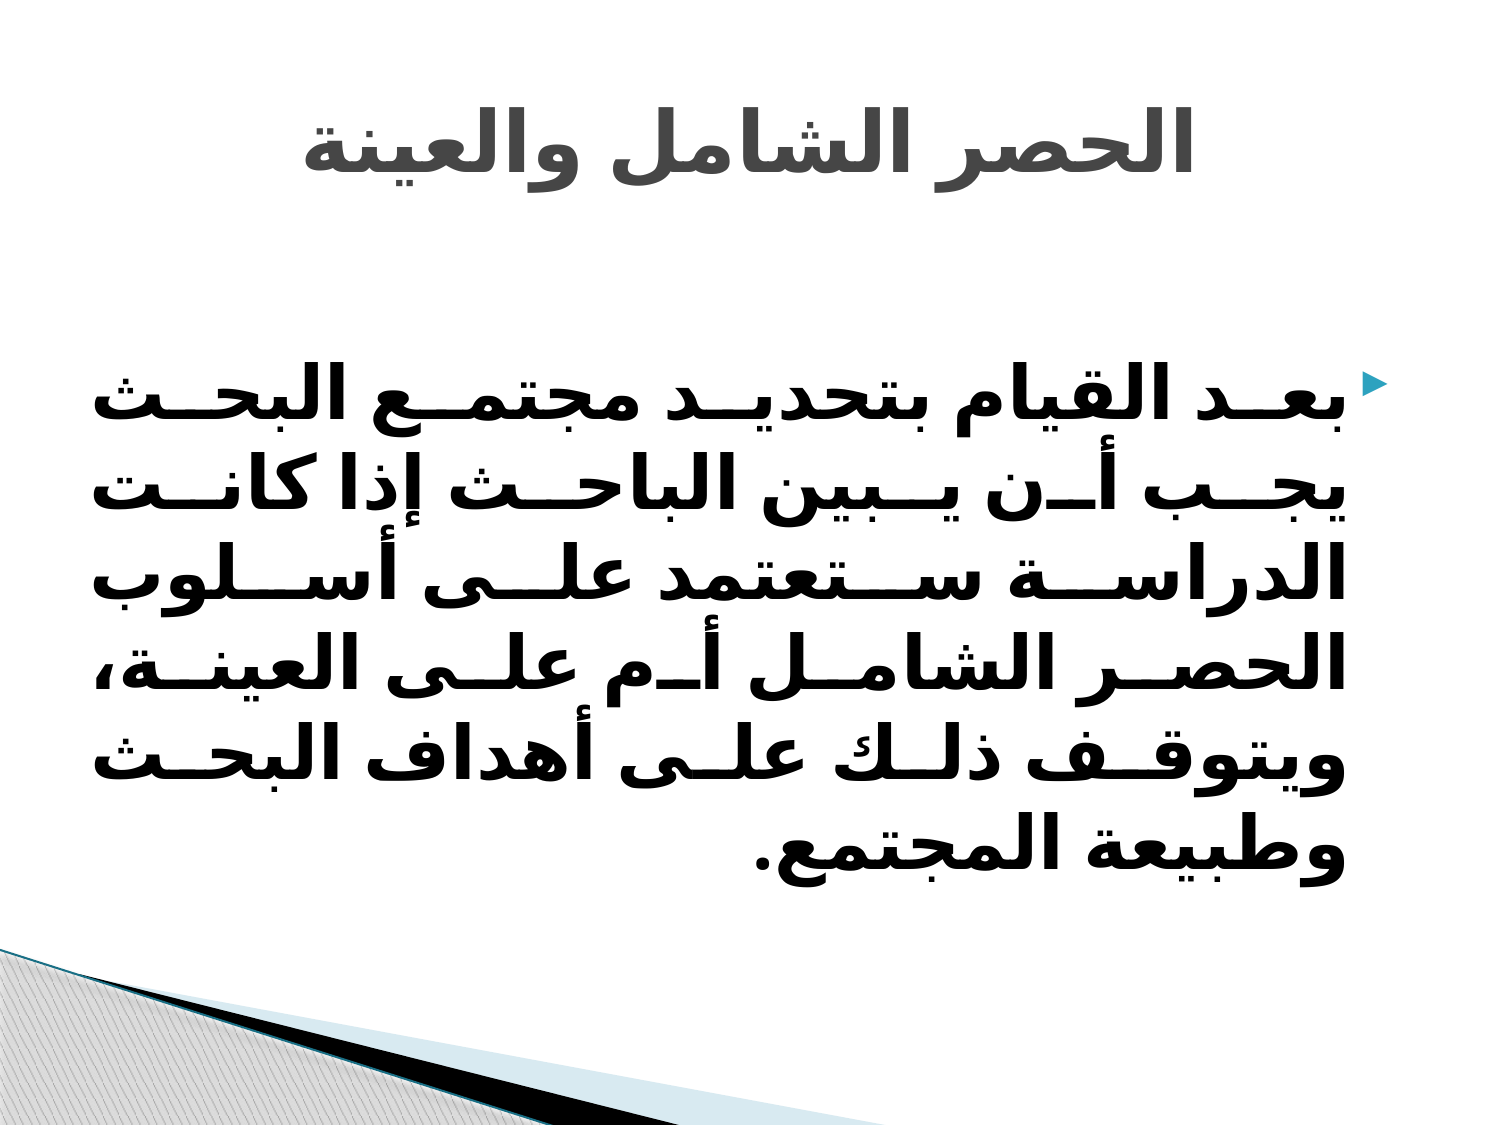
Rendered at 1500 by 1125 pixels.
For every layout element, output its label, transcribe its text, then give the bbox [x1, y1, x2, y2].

title الحصر الشامل والعينة [75, 45, 1425, 233]
list بعد القيام بتحديد مجتمع البحث يجب أن يبين الباحث إذا كانت الدراسة ستعتمد على أسلوب الحصر الشامل أم على العينة، ويتوقف ذلك على أهداف البحث وطبيعة المجتمع. [75, 243, 1425, 986]
